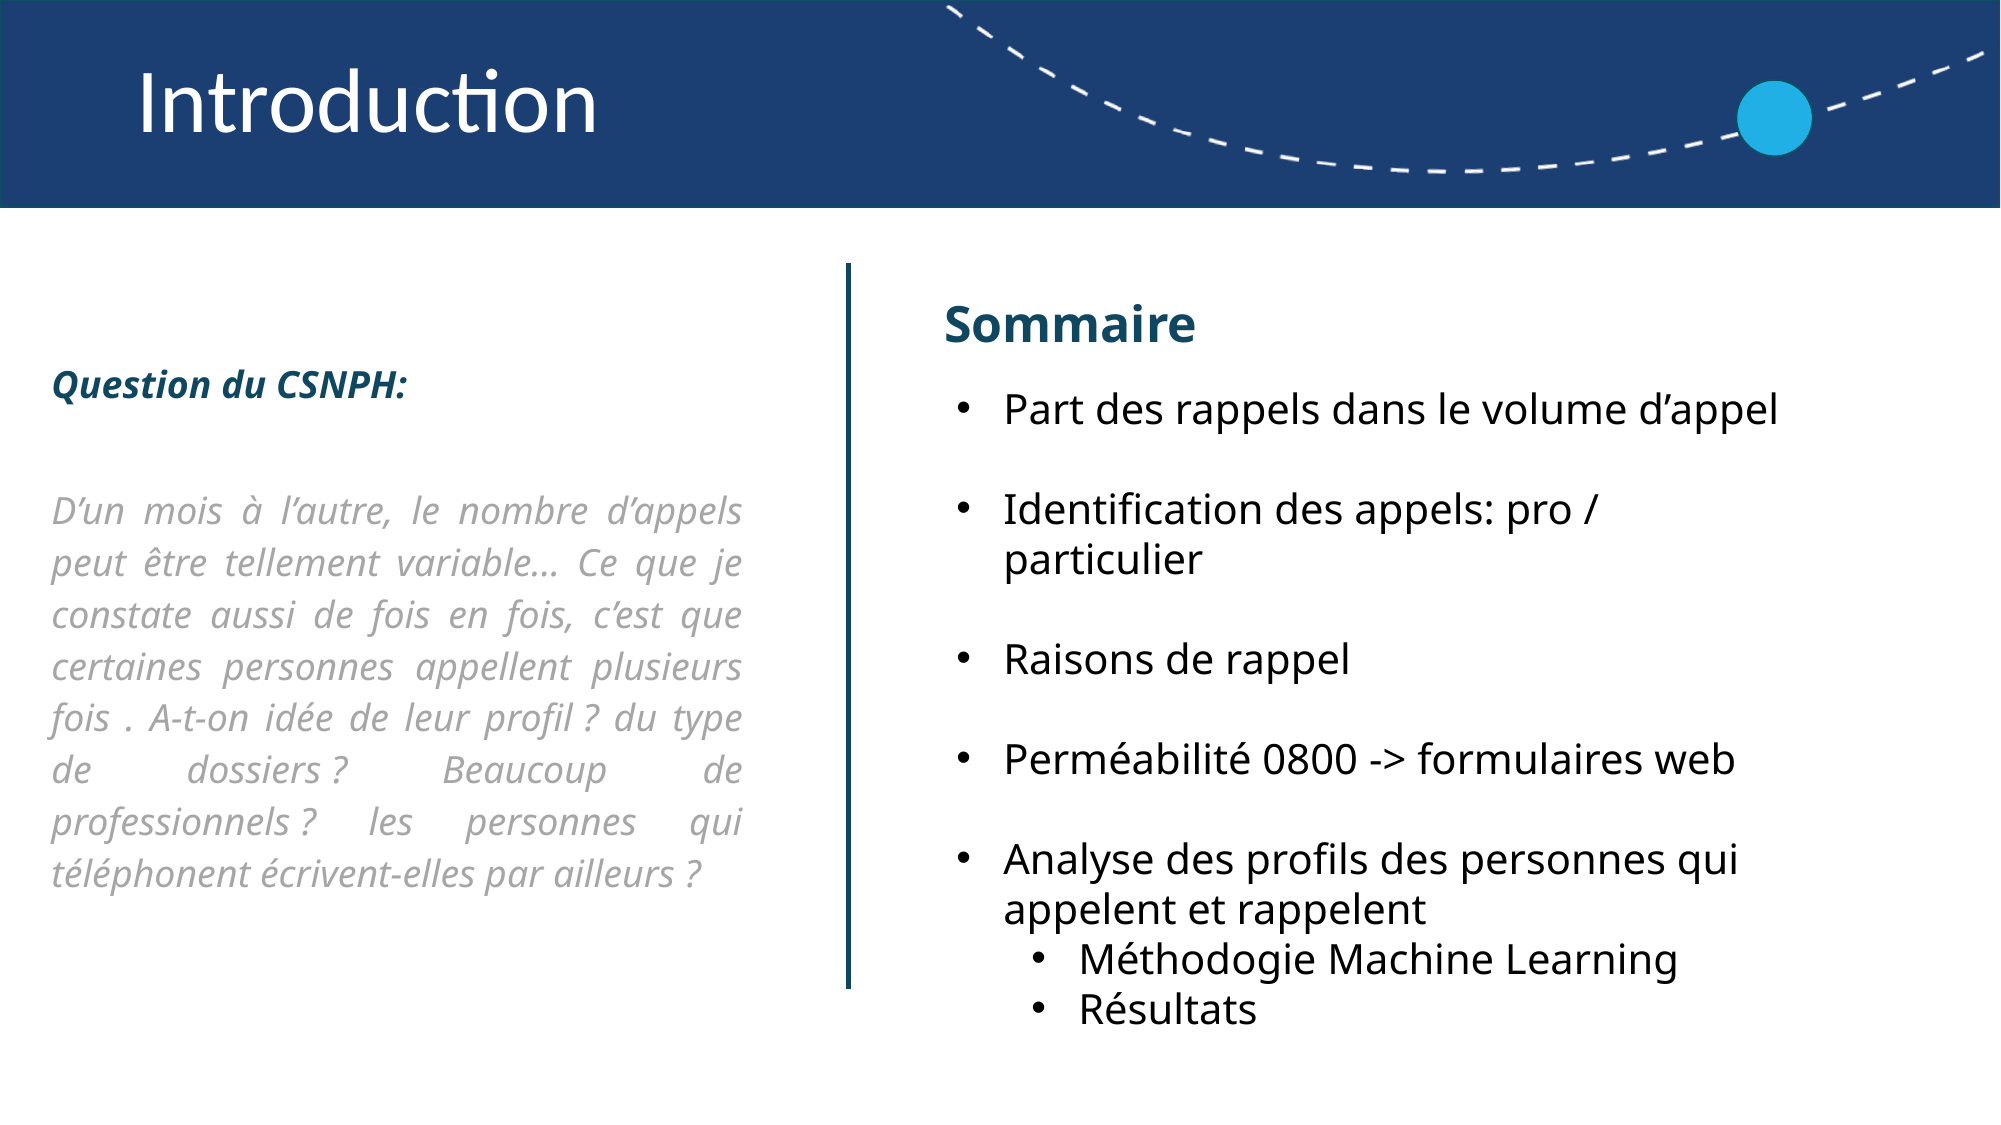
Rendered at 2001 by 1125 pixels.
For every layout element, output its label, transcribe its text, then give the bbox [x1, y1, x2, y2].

title Introduction [121, 15, 1707, 192]
text_box Sommaire [929, 276, 1693, 360]
picture [0, 0, 2001, 225]
text_box Question du CSNPH: D’un mois à l’autre, le nombre d’appels peut être tellement variable... Ce que je constate aussi de fois en fois, c’est que certaines personnes appellent plusieurs fois . A-t-on idée de leur profil ? du type de dossiers ? Beaucoup de professionnels ? les personnes qui téléphonent écrivent-elles par ailleurs ? [0, 346, 846, 902]
text_box Part des rappels dans le volume d’appel Identification des appels: pro / particulier Raisons de rappel Perméabilité 0800 -> formulaires web Analyse des profils des personnes qui appelent et rappelent Méthodogie Machine Learning Résultats [941, 374, 1810, 1041]
